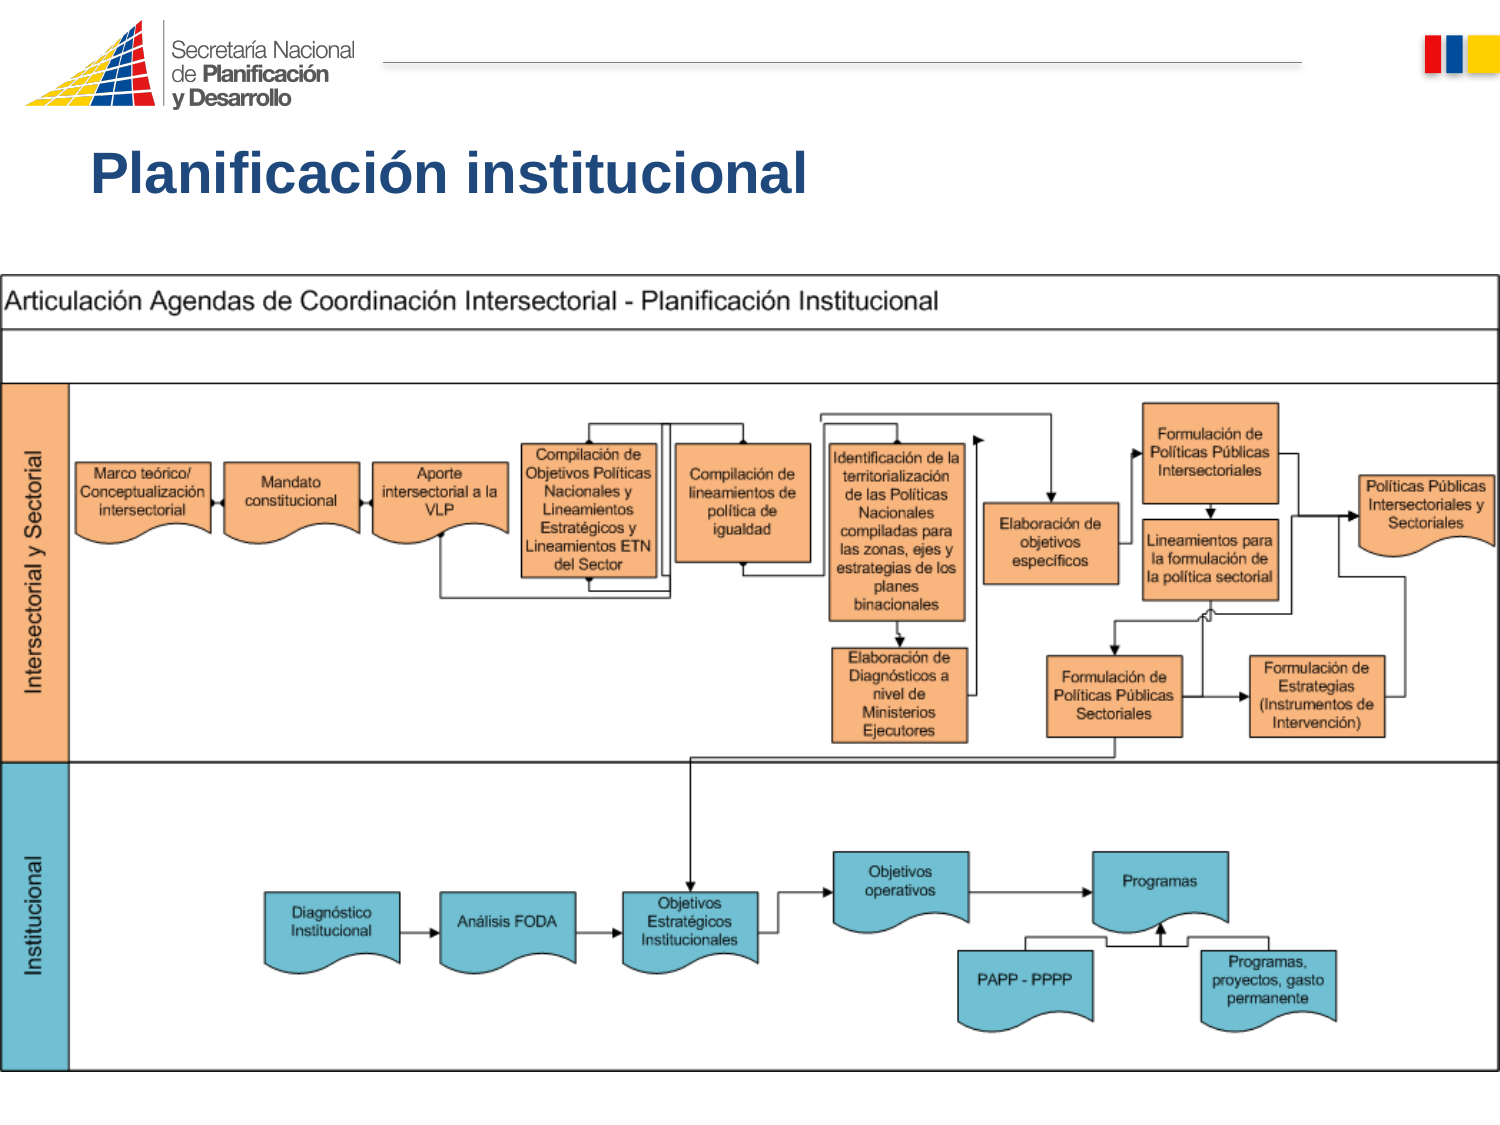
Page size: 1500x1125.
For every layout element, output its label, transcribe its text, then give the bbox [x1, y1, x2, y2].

title Planificación institucional [74, 21, 1227, 213]
picture [25, 20, 354, 110]
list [0, 274, 1500, 1073]
